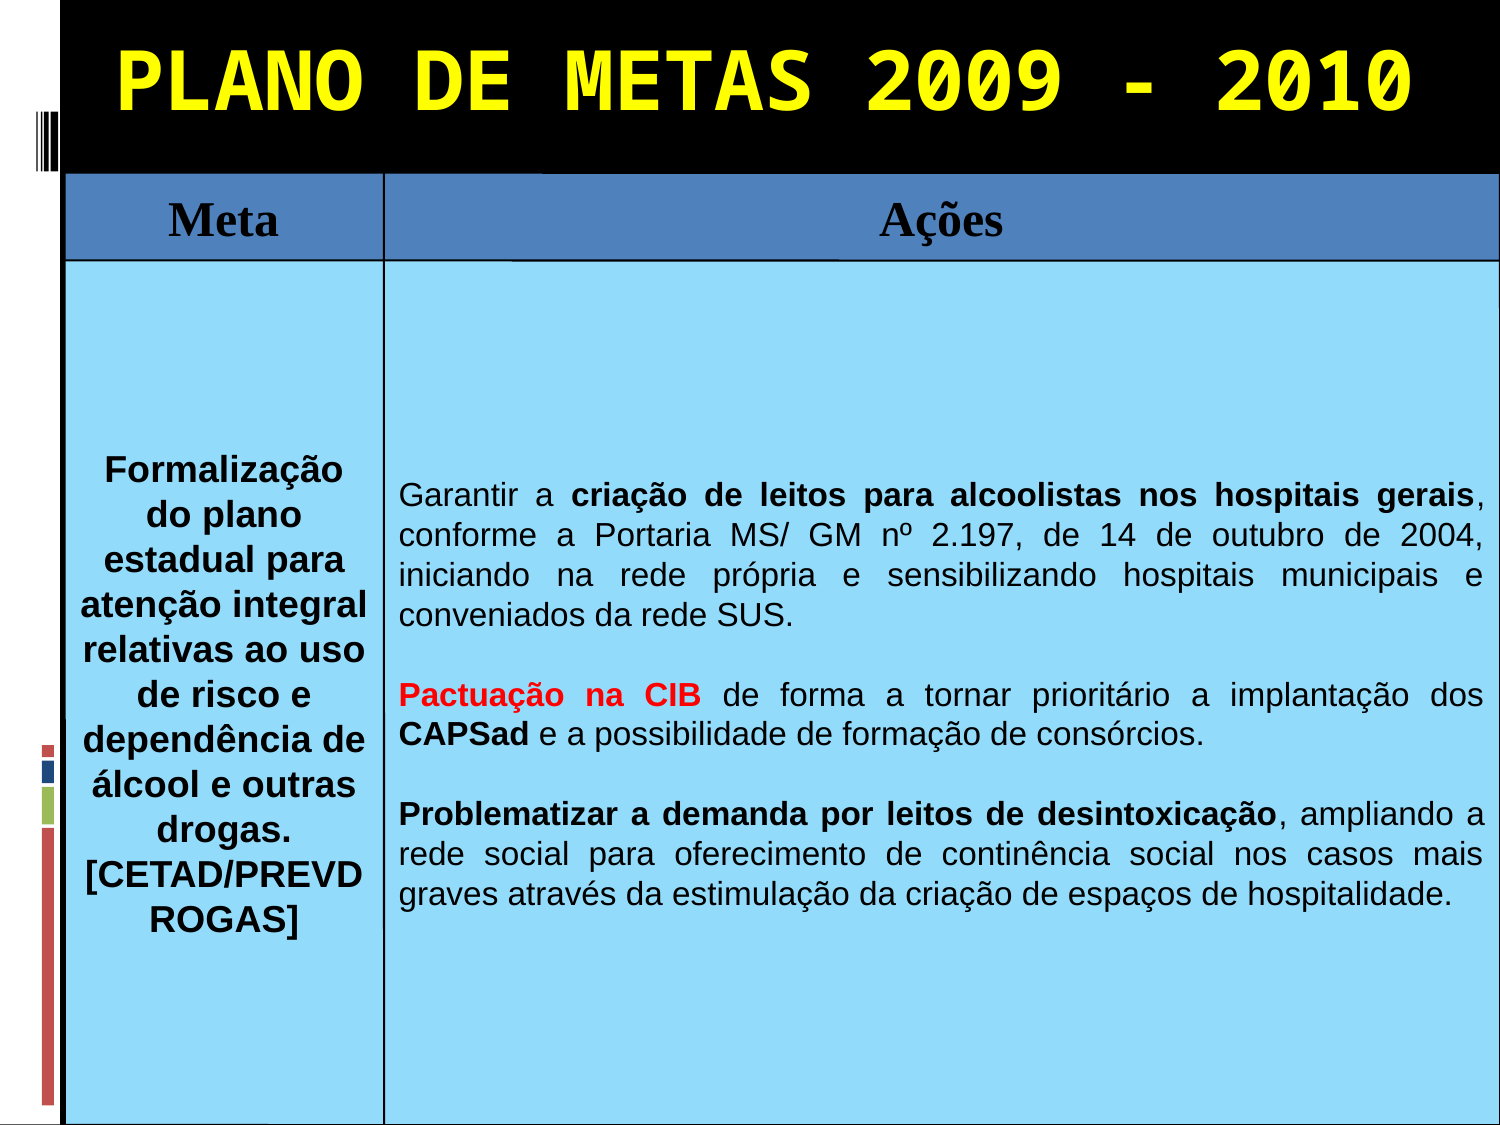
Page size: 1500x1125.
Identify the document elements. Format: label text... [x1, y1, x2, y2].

text_box PLANO DE METAS 2009 - 2010 [100, 19, 1471, 161]
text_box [64, 172, 1500, 1125]
